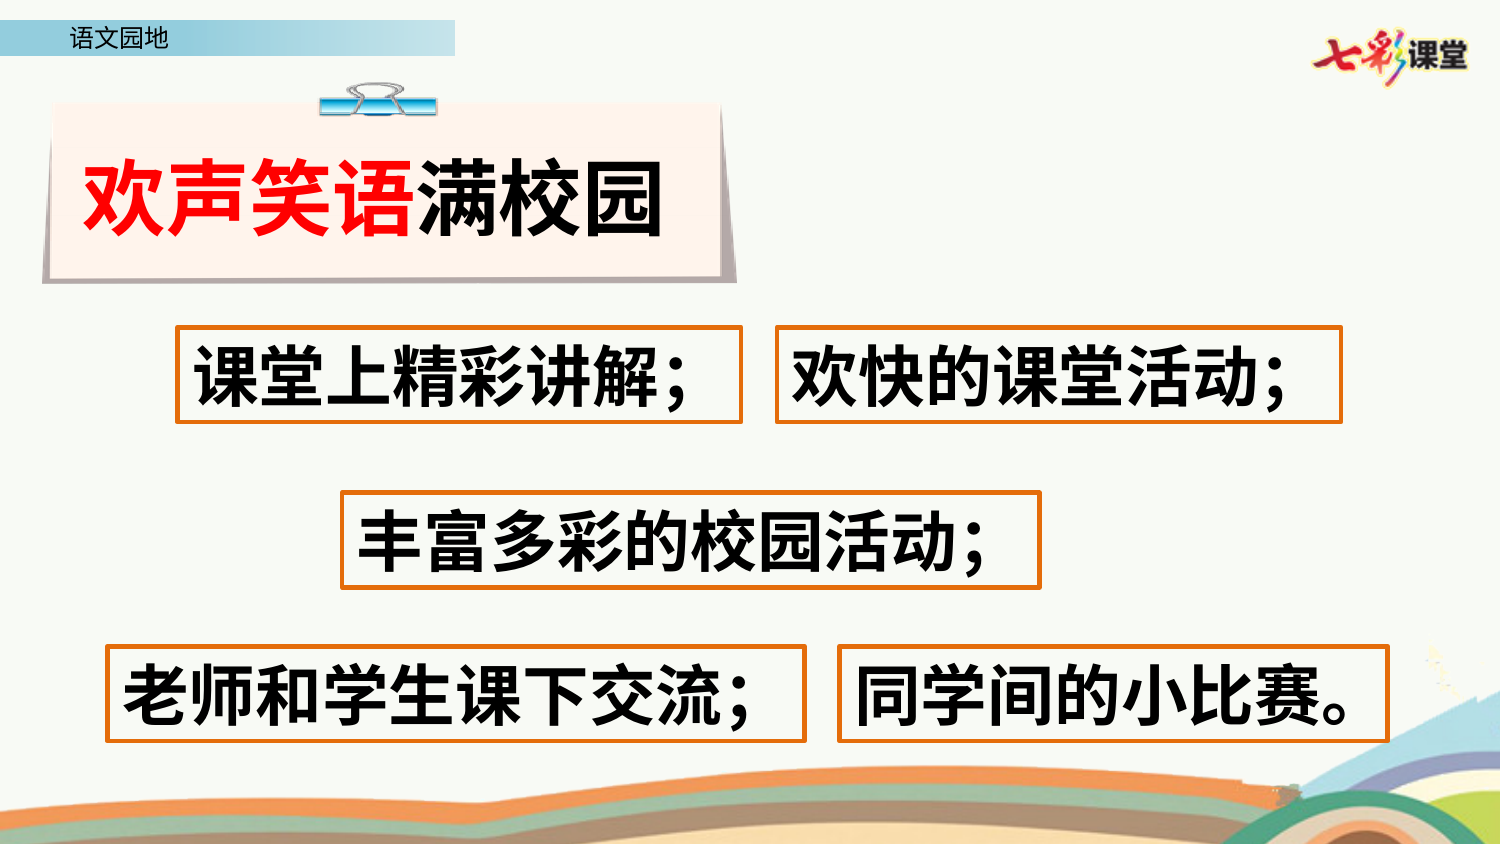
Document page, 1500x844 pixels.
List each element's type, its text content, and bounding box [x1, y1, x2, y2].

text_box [41, 79, 739, 284]
text_box 老师和学生课下交流； [107, 646, 805, 741]
picture [1308, 14, 1477, 95]
text_box 同学间的小比赛。 [839, 646, 1388, 741]
picture [0, 572, 1500, 844]
text_box 欢快的课堂活动； [777, 327, 1341, 423]
text_box 丰富多彩的校园活动； [342, 492, 1040, 588]
text_box 课堂上精彩讲解； [177, 327, 742, 423]
